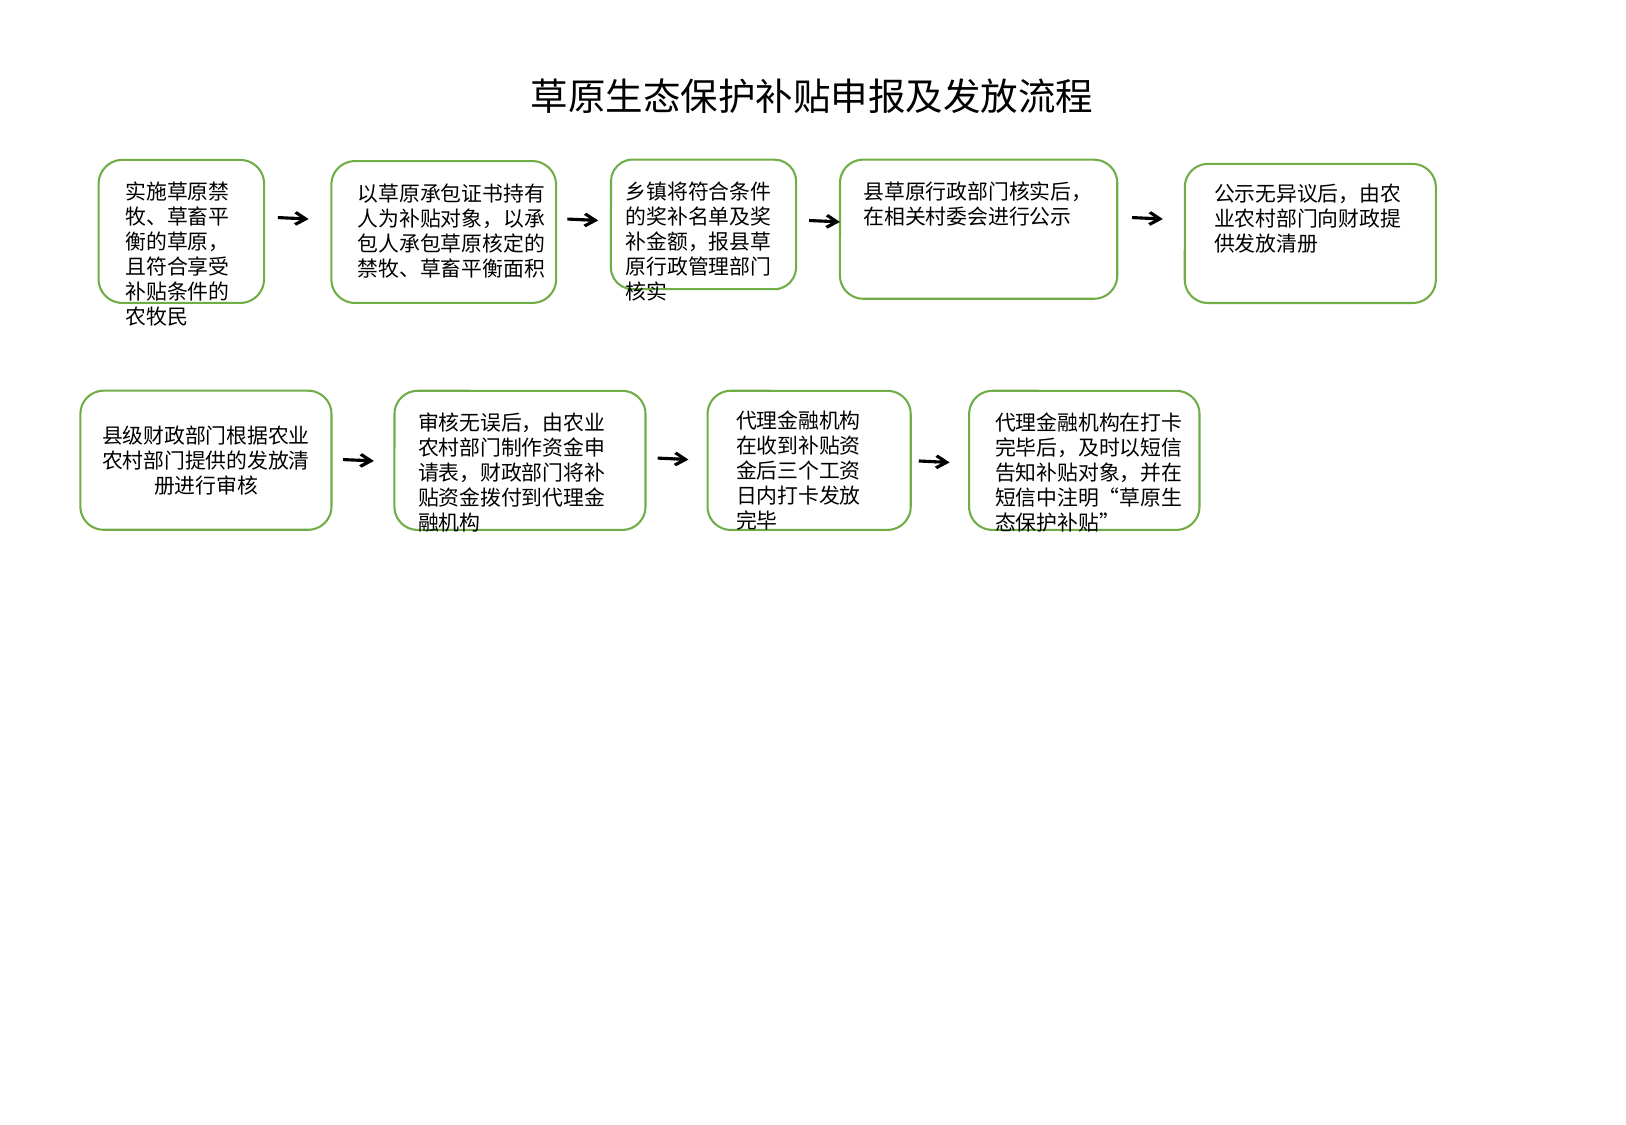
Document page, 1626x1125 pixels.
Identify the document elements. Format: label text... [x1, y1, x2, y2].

text_box [838, 158, 1119, 300]
text_box 县草原行政部门核实后，在相关村委会进行公示 [848, 171, 1089, 261]
text_box 草原生态保护补贴申报及发放流程 [144, 65, 1480, 126]
text_box [706, 389, 912, 531]
text_box 公示无异议后，由农业农村部门向财政提供发放清册 [1199, 173, 1417, 263]
text_box 以草原承包证书持有人为补贴对象，以承包人承包草原核定的禁牧、草畜平衡面积 [343, 173, 568, 288]
text_box [612, 158, 795, 171]
text_box 实施草原禁牧、草畜平衡的草原，且符合享受补贴条件的农牧民 [111, 171, 265, 336]
text_box 代理金融机构在收到补贴资金后三个工资日内打卡发放完毕 [721, 400, 886, 541]
text_box [968, 389, 1198, 528]
text_box [1183, 162, 1437, 305]
text_box [393, 389, 647, 526]
text_box 县级财政部门根据农业农村部门提供的发放清册进行审核 [79, 389, 333, 531]
text_box 审核无误后，由农业农村部门制作资金申请表，财政部门将补贴资金拨付到代理金融机构 [403, 402, 637, 542]
text_box 乡镇将符合条件的奖补名单及奖补金额，报县草原行政管理部门核实 [610, 171, 797, 311]
text_box [330, 160, 556, 304]
text_box 代理金融机构在打卡完毕后，及时以短信告知补贴对象，并在短信中注明“草原生态保护补贴” [980, 402, 1200, 542]
text_box [97, 158, 262, 302]
